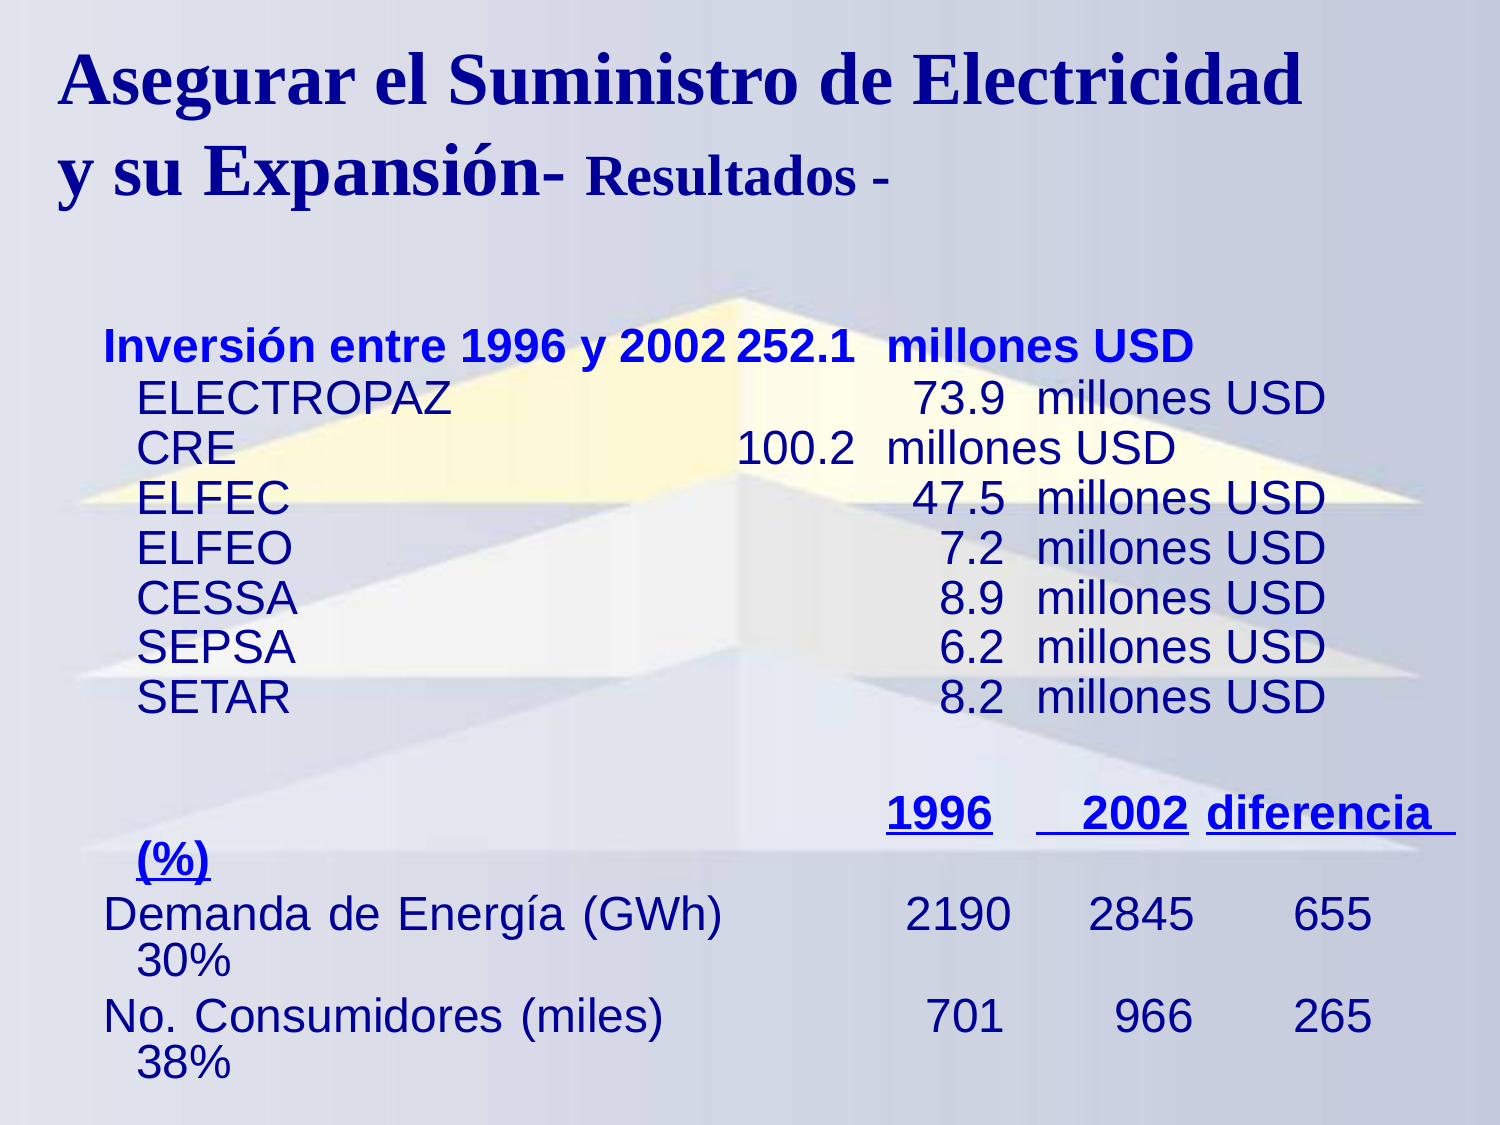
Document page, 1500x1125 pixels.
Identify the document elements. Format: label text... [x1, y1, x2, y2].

text_box Inversión entre 1996 y 2002 252.1 millones USD ELECTROPAZ 73.9 millones USD CRE 100.2 millones USD ELFEC 47.5 millones USD ELFEO 7.2 millones USD CESSA 8.9 millones USD SEPSA 6.2 millones USD SETAR 8.2 millones USD 1996 2002 diferencia (%) Demanda de Energía (GWh) 2190 2845 655 30% No. Consumidores (miles) 701 966 265 38% [57, 314, 1471, 1125]
picture [0, 0, 1500, 1125]
text_box Asegurar el Suministro de Electricidad y su Expansión- Resultados - [42, 22, 1320, 218]
